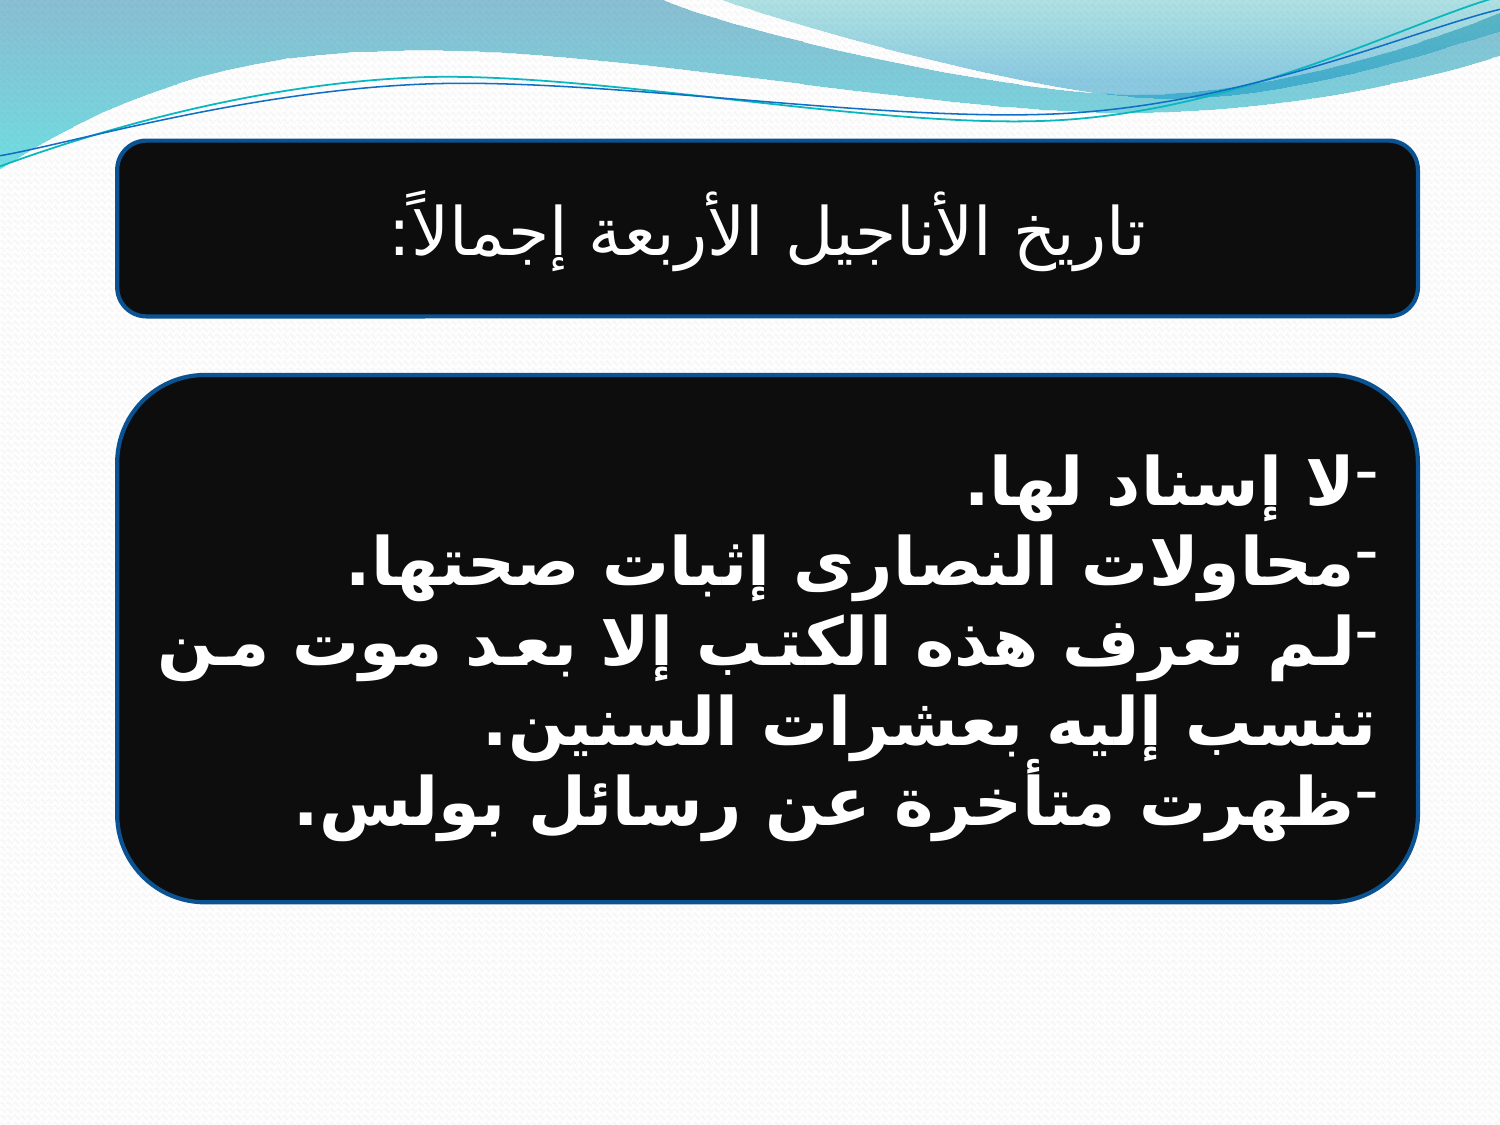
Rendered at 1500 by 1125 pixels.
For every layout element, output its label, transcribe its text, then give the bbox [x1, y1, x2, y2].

text_box لا إسناد لها. محاولات النصارى إثبات صحتها. لم تعرف هذه الكتب إلا بعد موت من تنسب إليه بعشرات السنين. ظهرت متأخرة عن رسائل بولس. [115, 372, 1421, 905]
text_box تاريخ الأناجيل الأربعة إجمالاً: [115, 138, 1421, 319]
